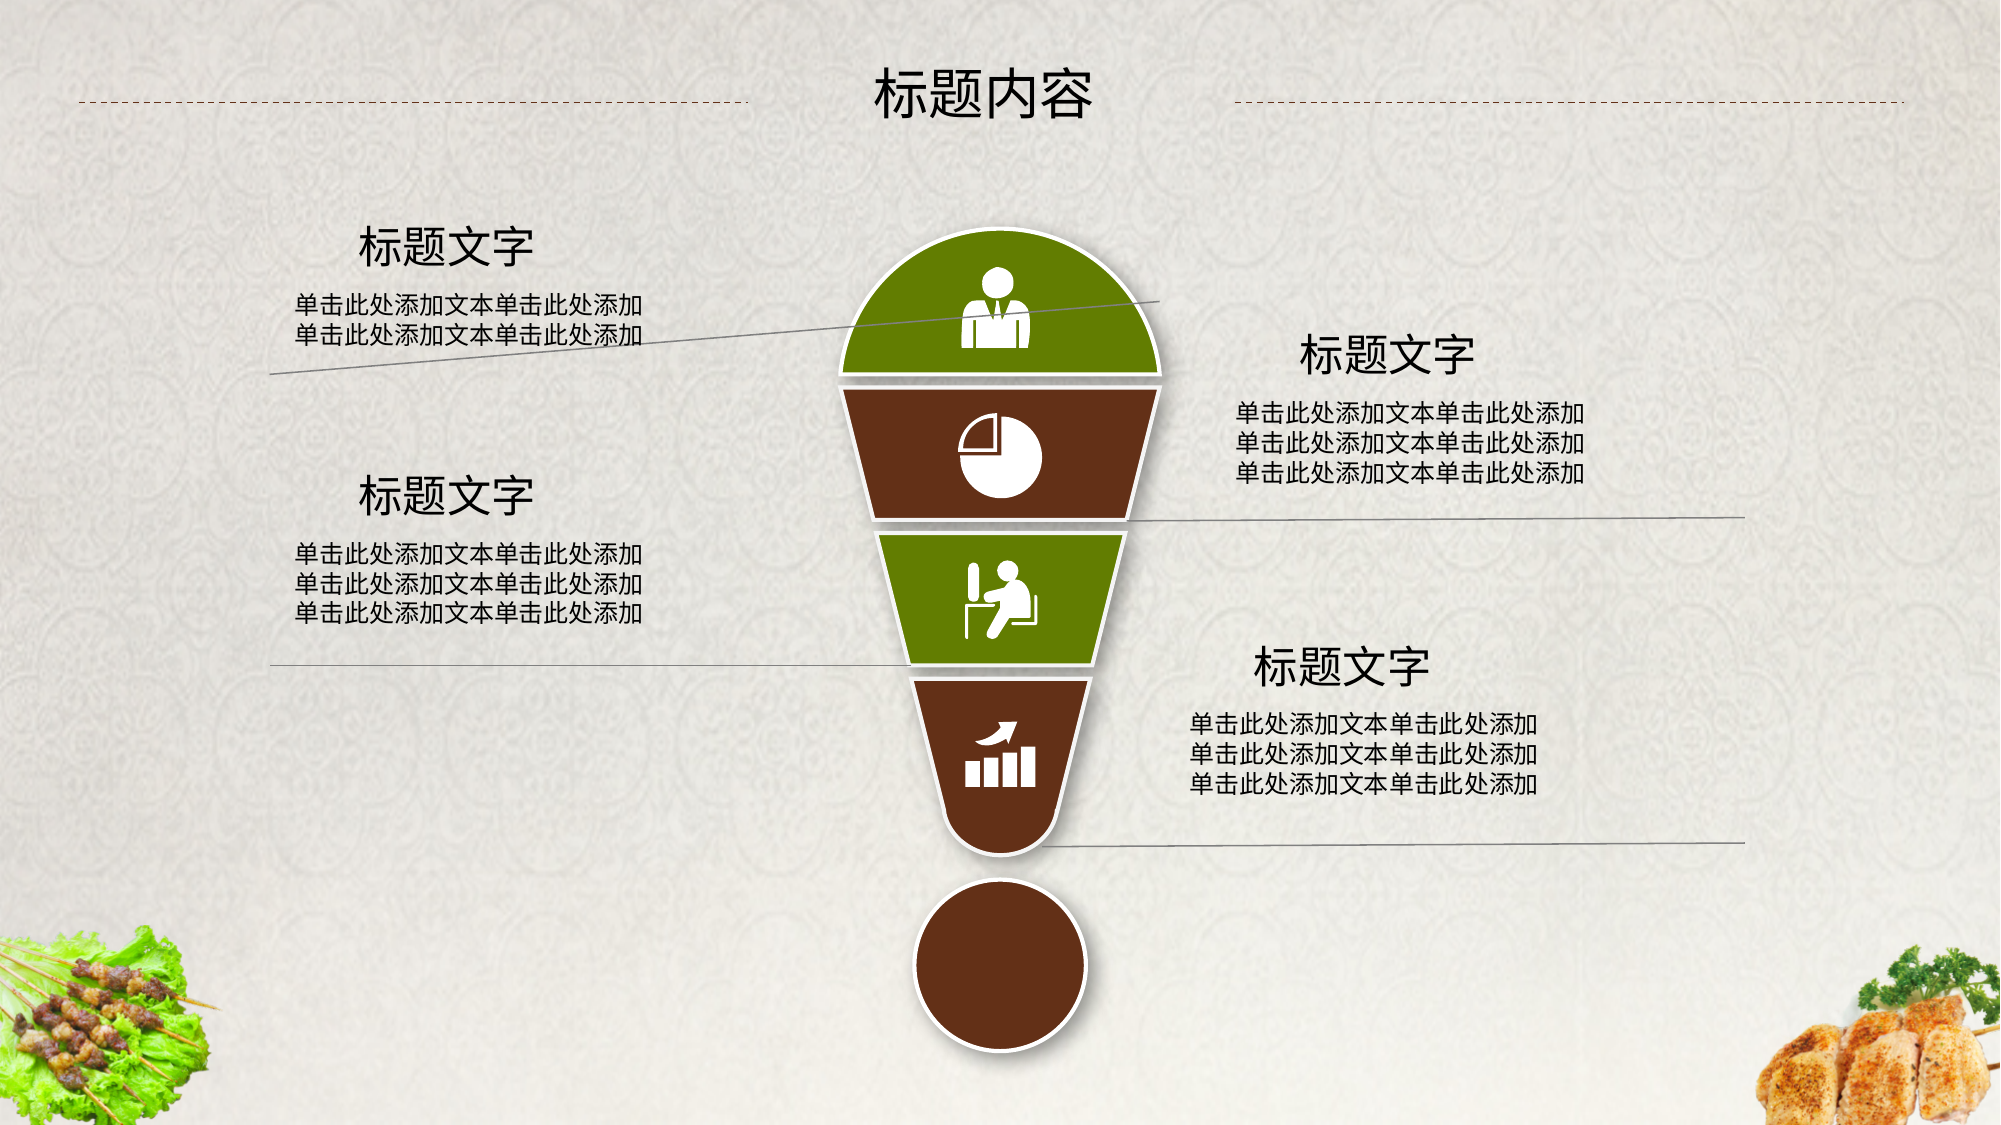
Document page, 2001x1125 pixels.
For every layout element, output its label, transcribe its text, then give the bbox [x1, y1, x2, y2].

text_box 标题内容 [811, 51, 1158, 133]
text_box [1042, 327, 1745, 847]
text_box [840, 228, 1160, 1051]
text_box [269, 219, 912, 666]
picture [0, 0, 2001, 1125]
